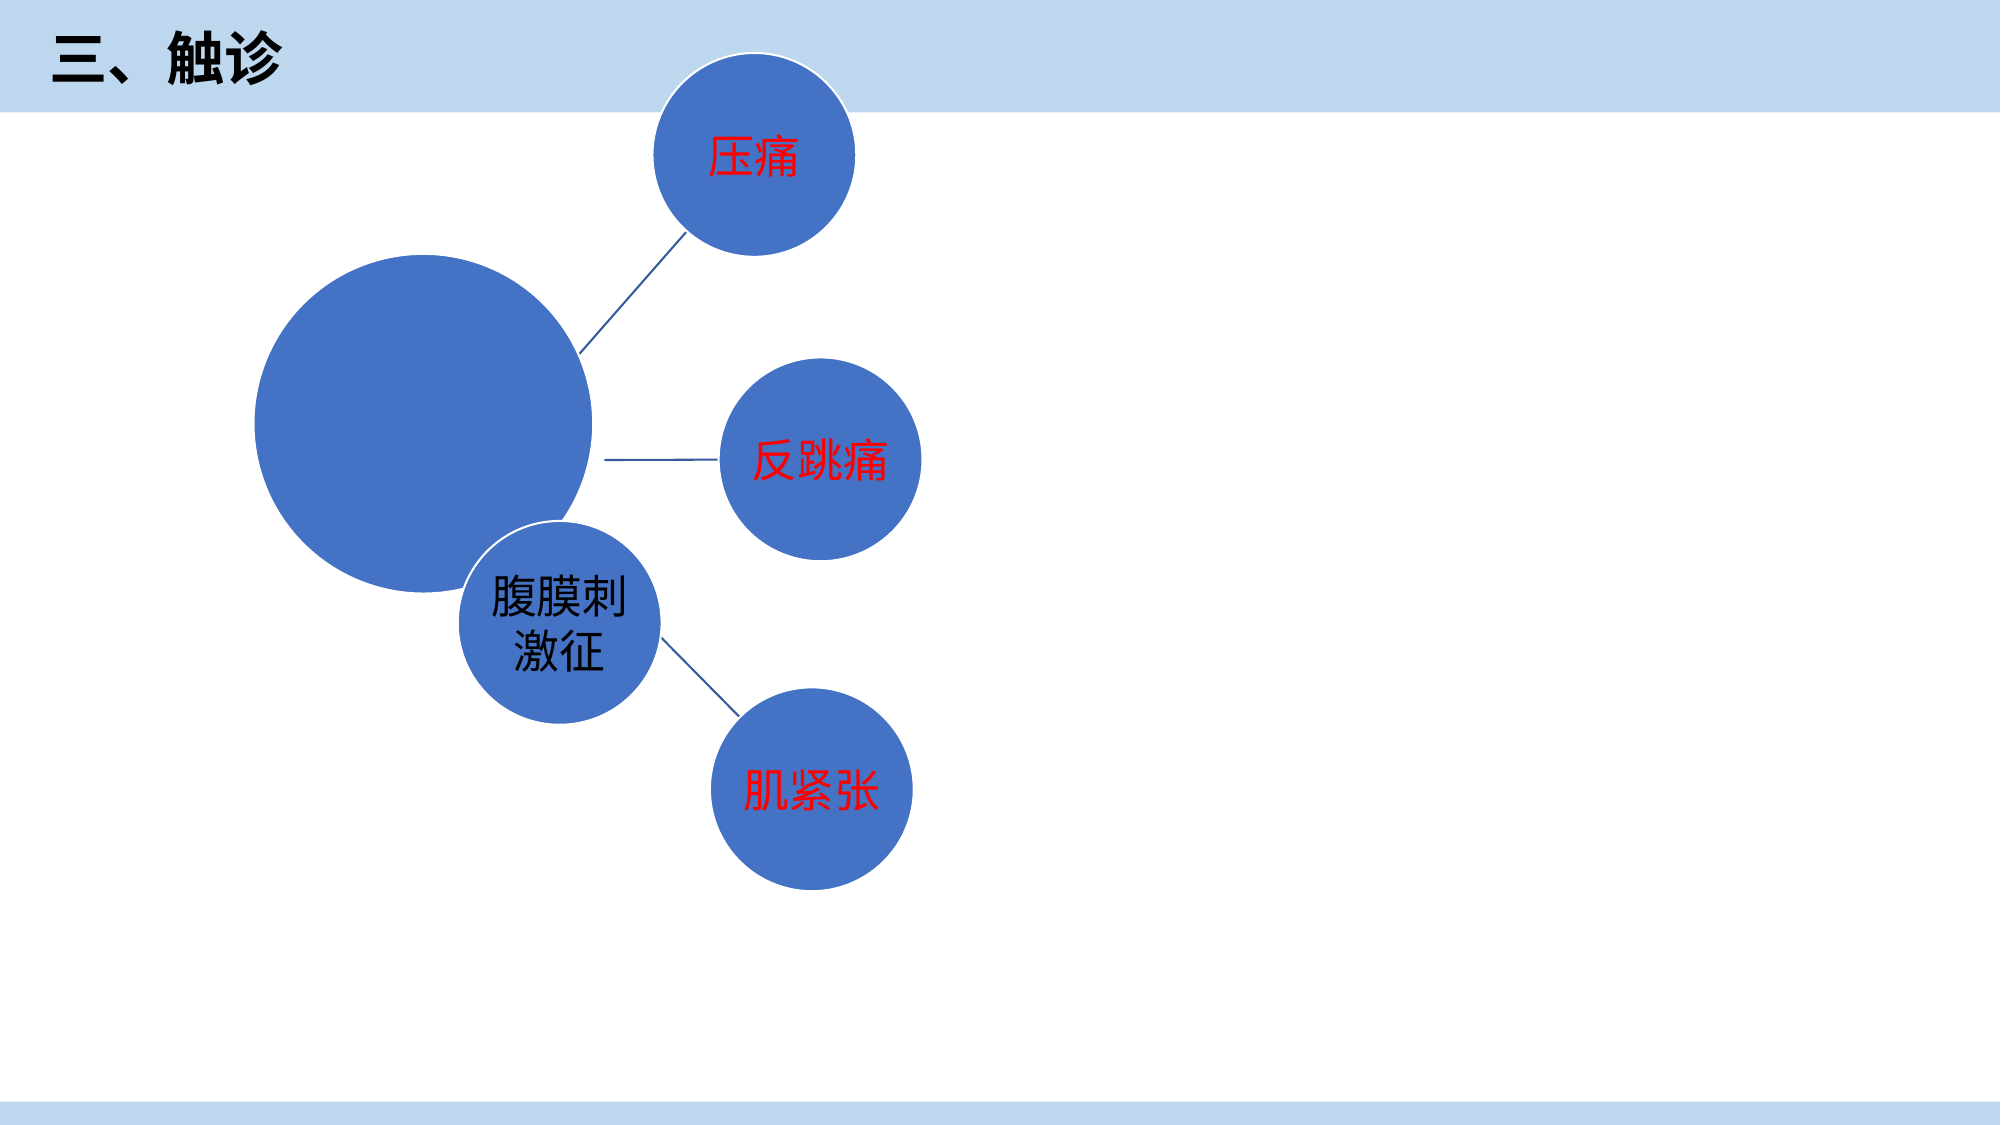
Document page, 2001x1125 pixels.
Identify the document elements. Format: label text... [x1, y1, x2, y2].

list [214, 129, 1761, 1051]
text_box 三、触诊 [37, 15, 508, 98]
